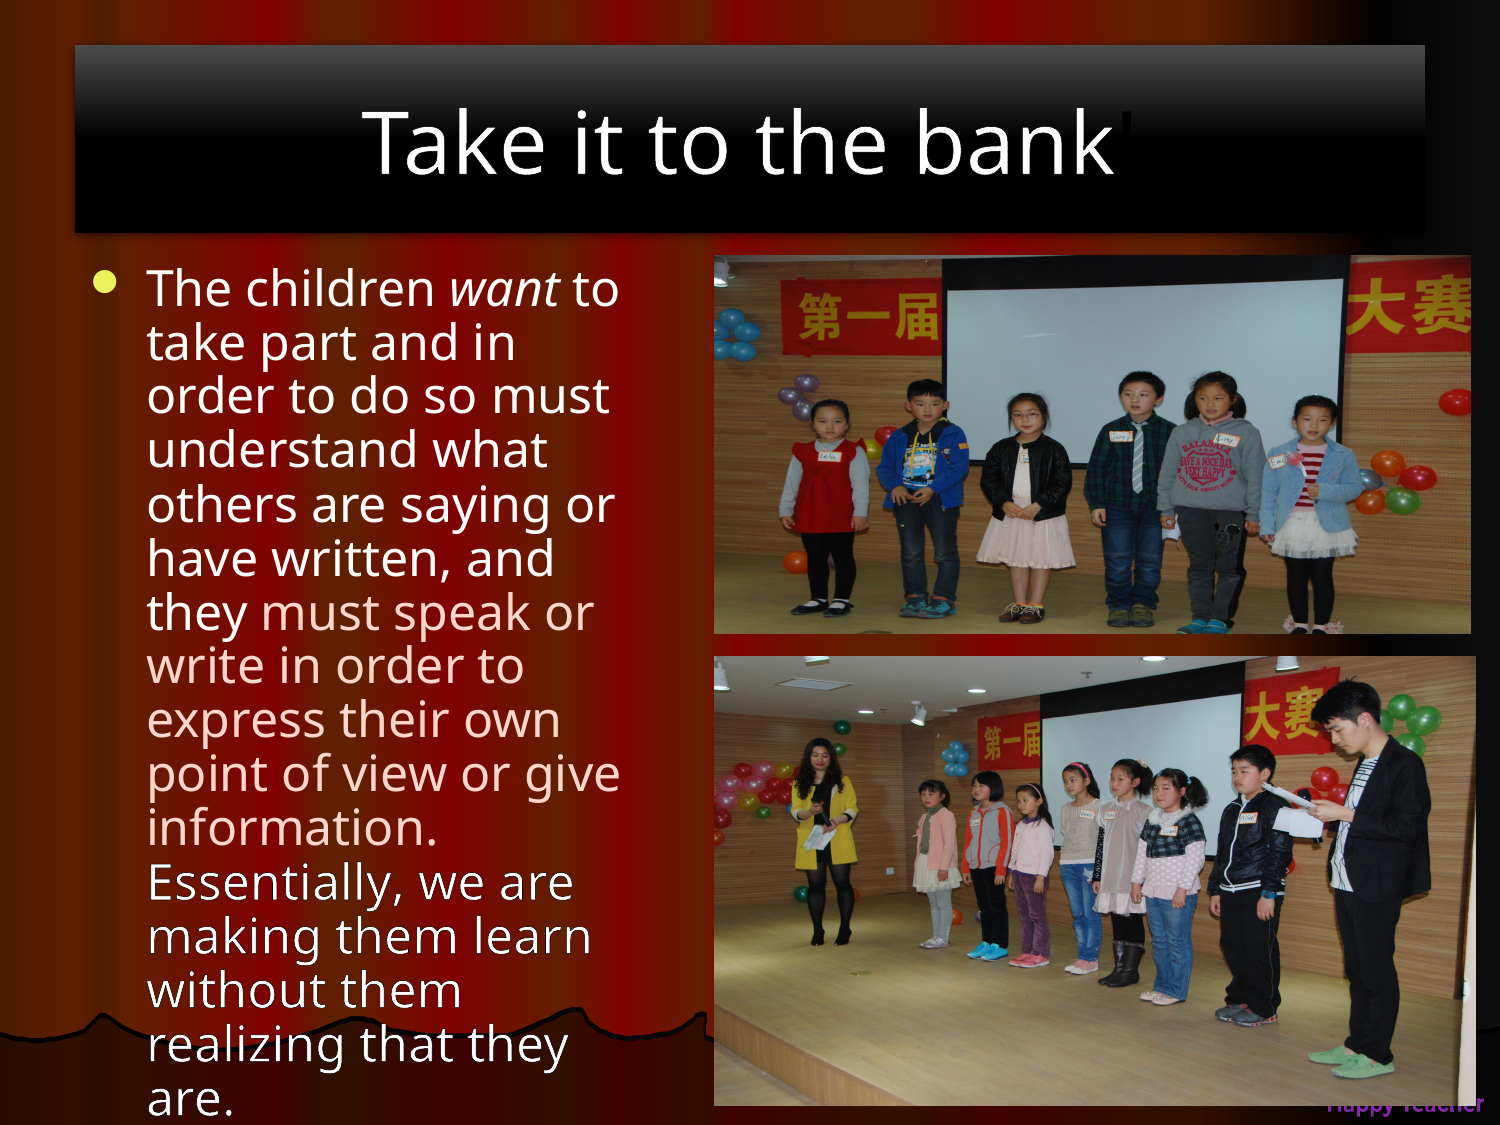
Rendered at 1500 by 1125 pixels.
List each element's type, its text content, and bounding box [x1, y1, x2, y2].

picture [714, 656, 1484, 1117]
picture [714, 255, 1471, 634]
list The children want to take part and in order to do so must understand what others are saying or have written, and they must speak or write in order to express their own point of view or give information. Essentially, we are making them learn without them realizing that they are. [74, 255, 668, 999]
title Take it to the bank! [74, 45, 1426, 233]
